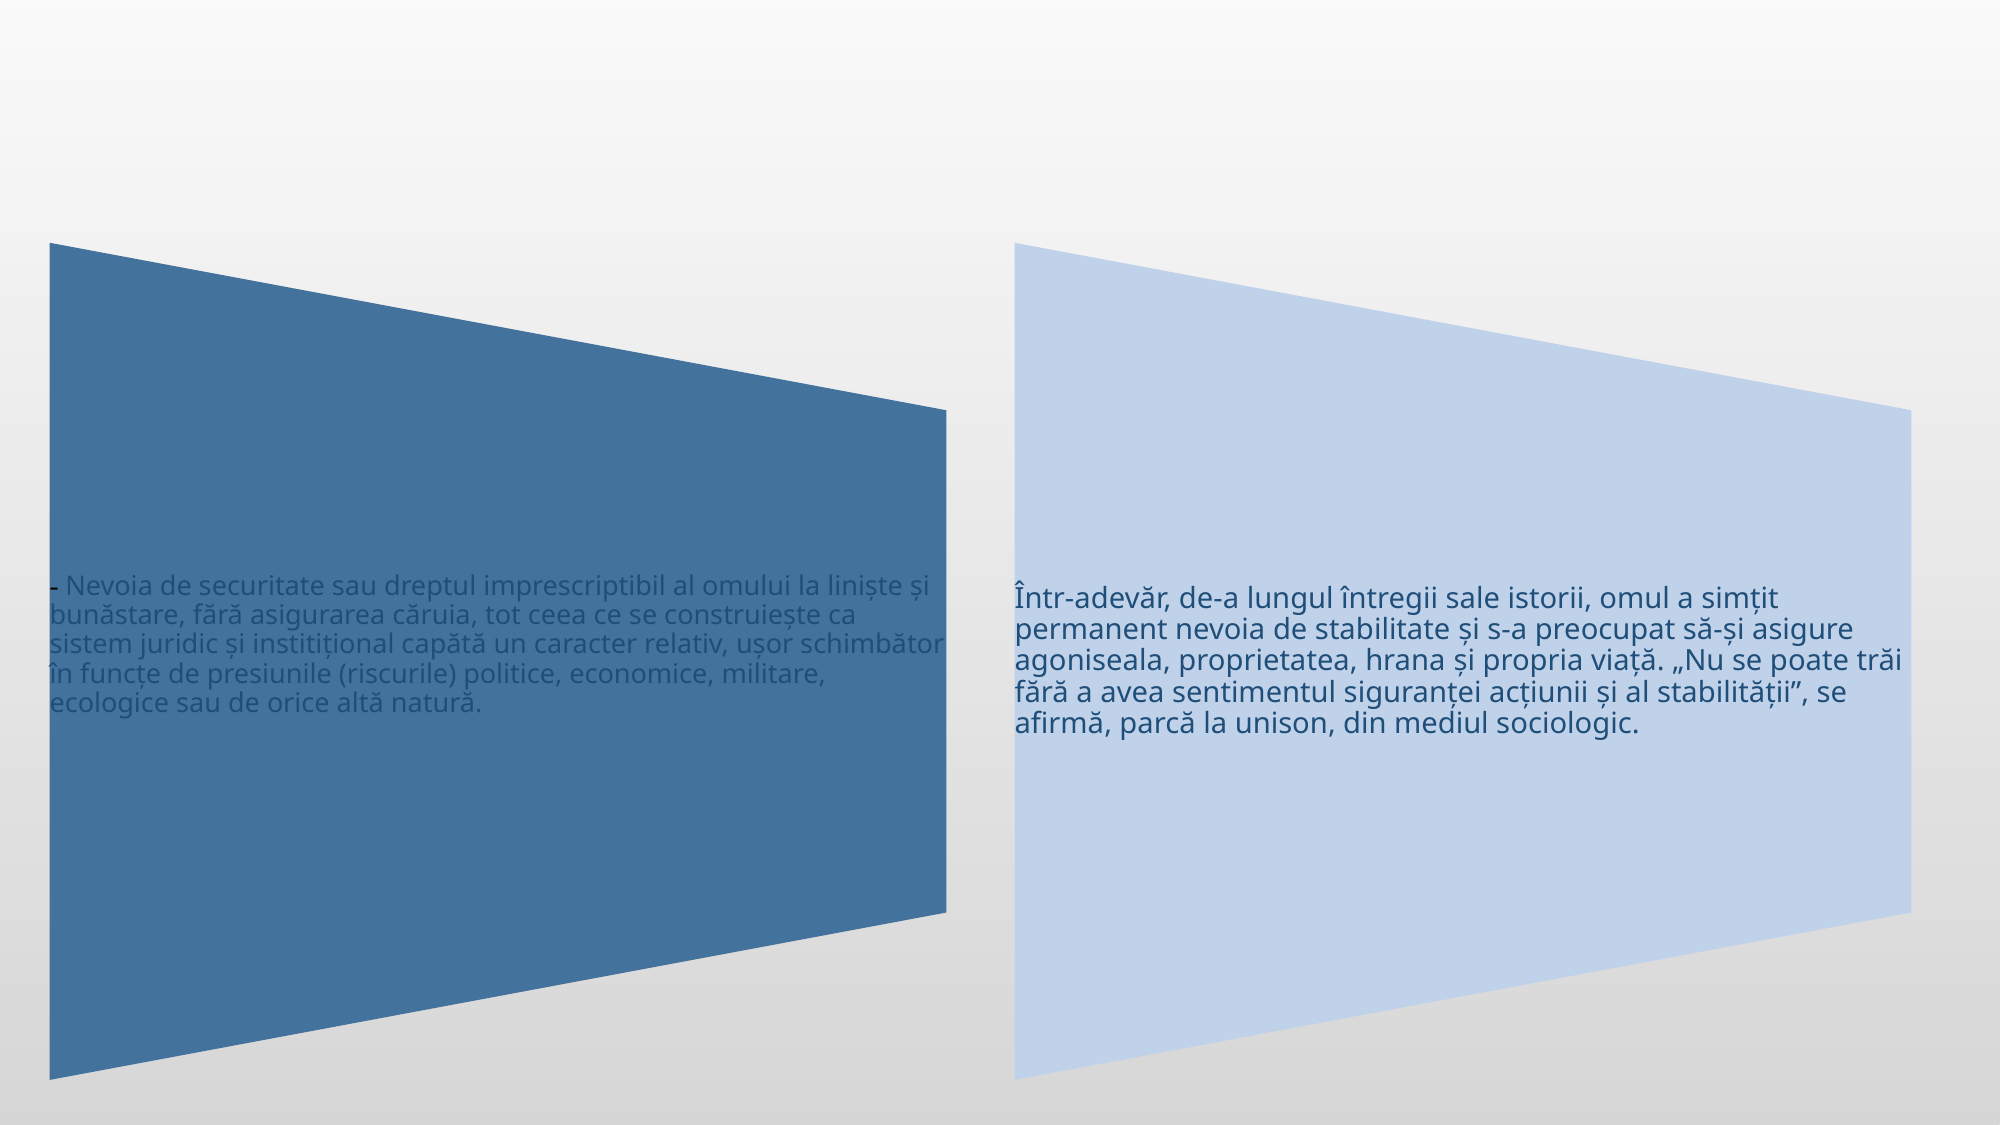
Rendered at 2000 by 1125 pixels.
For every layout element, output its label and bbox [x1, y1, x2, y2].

text_box [49, 242, 1913, 1080]
